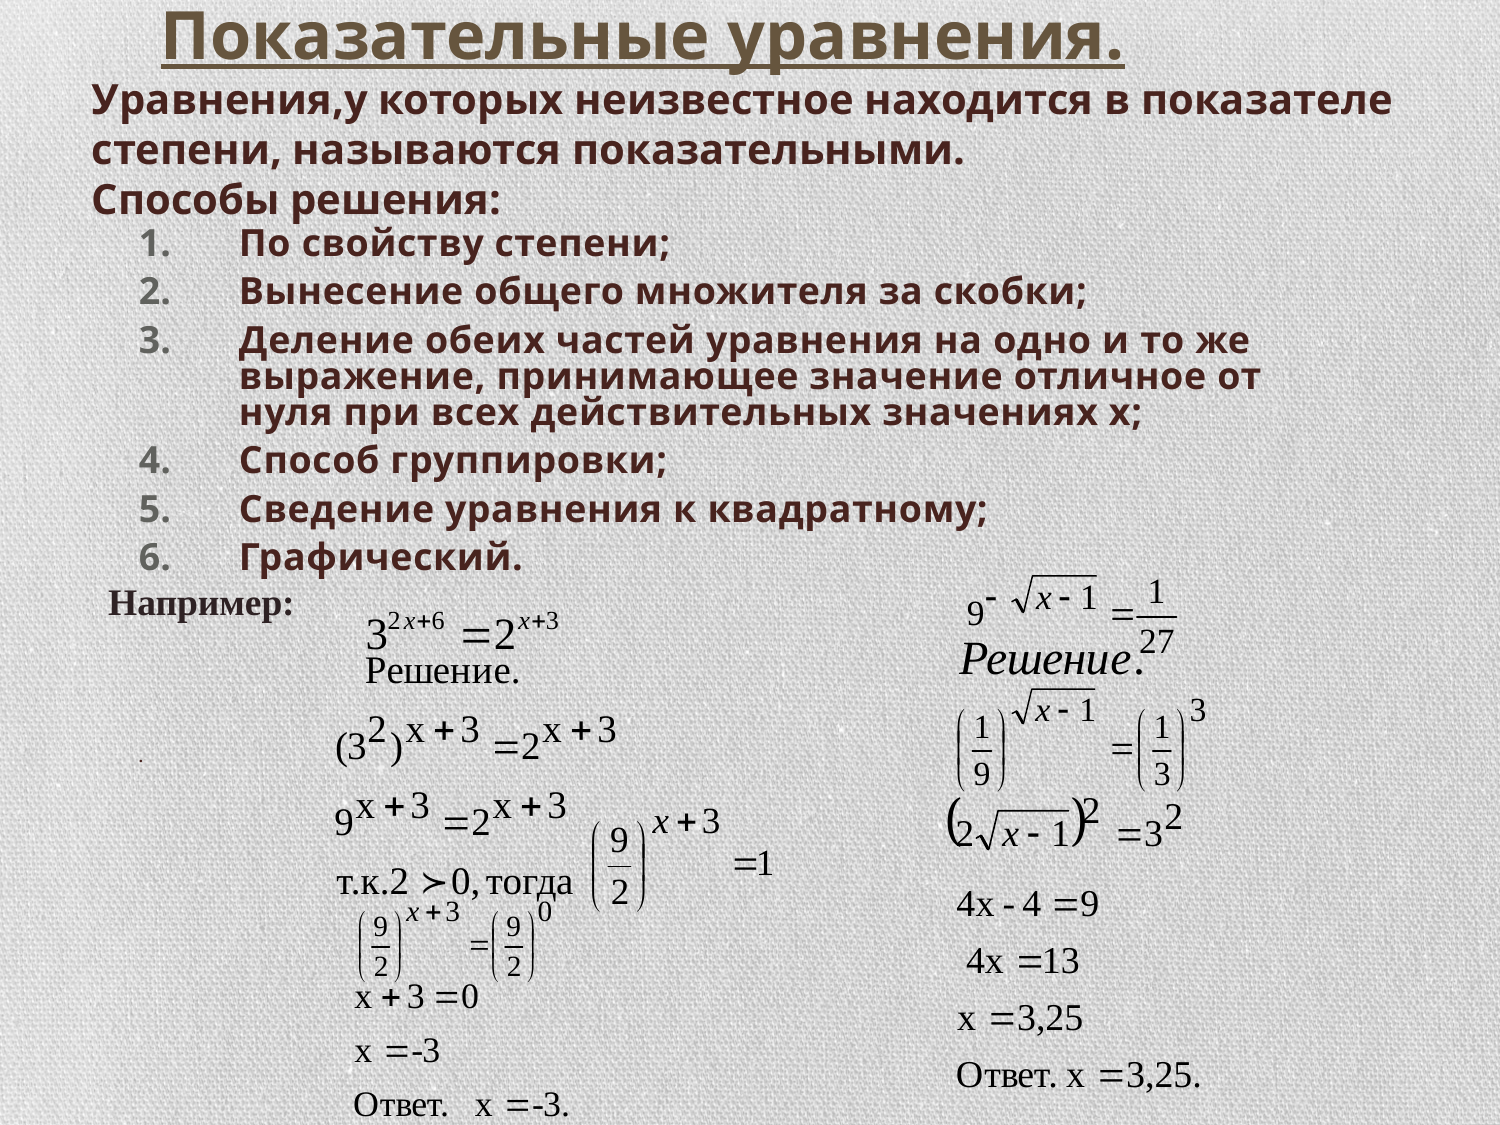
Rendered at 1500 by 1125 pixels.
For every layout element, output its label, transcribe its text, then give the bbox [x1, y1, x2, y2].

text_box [352, 892, 557, 975]
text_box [584, 798, 777, 920]
title Показательные уравнения. Уравнения,у которых неизвестное находится в показателе степени, называются показательными. Способы решения: [76, 42, 1483, 231]
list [359, 600, 581, 669]
list По свойству степени; Вынесение общего множителя за скобки; Деление обеих частей уравнения на одно и то же выражение, принимающее значение отличное от нуля при всех действительных значениях х; Способ группировки; Сведение уравнения к квадратному; Графический. . [123, 219, 1373, 601]
text_box Например: [93, 570, 330, 631]
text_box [950, 630, 1150, 687]
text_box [348, 975, 585, 1125]
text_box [950, 680, 1210, 799]
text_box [962, 566, 1185, 662]
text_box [940, 786, 1190, 863]
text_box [329, 600, 626, 910]
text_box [950, 881, 1208, 1103]
